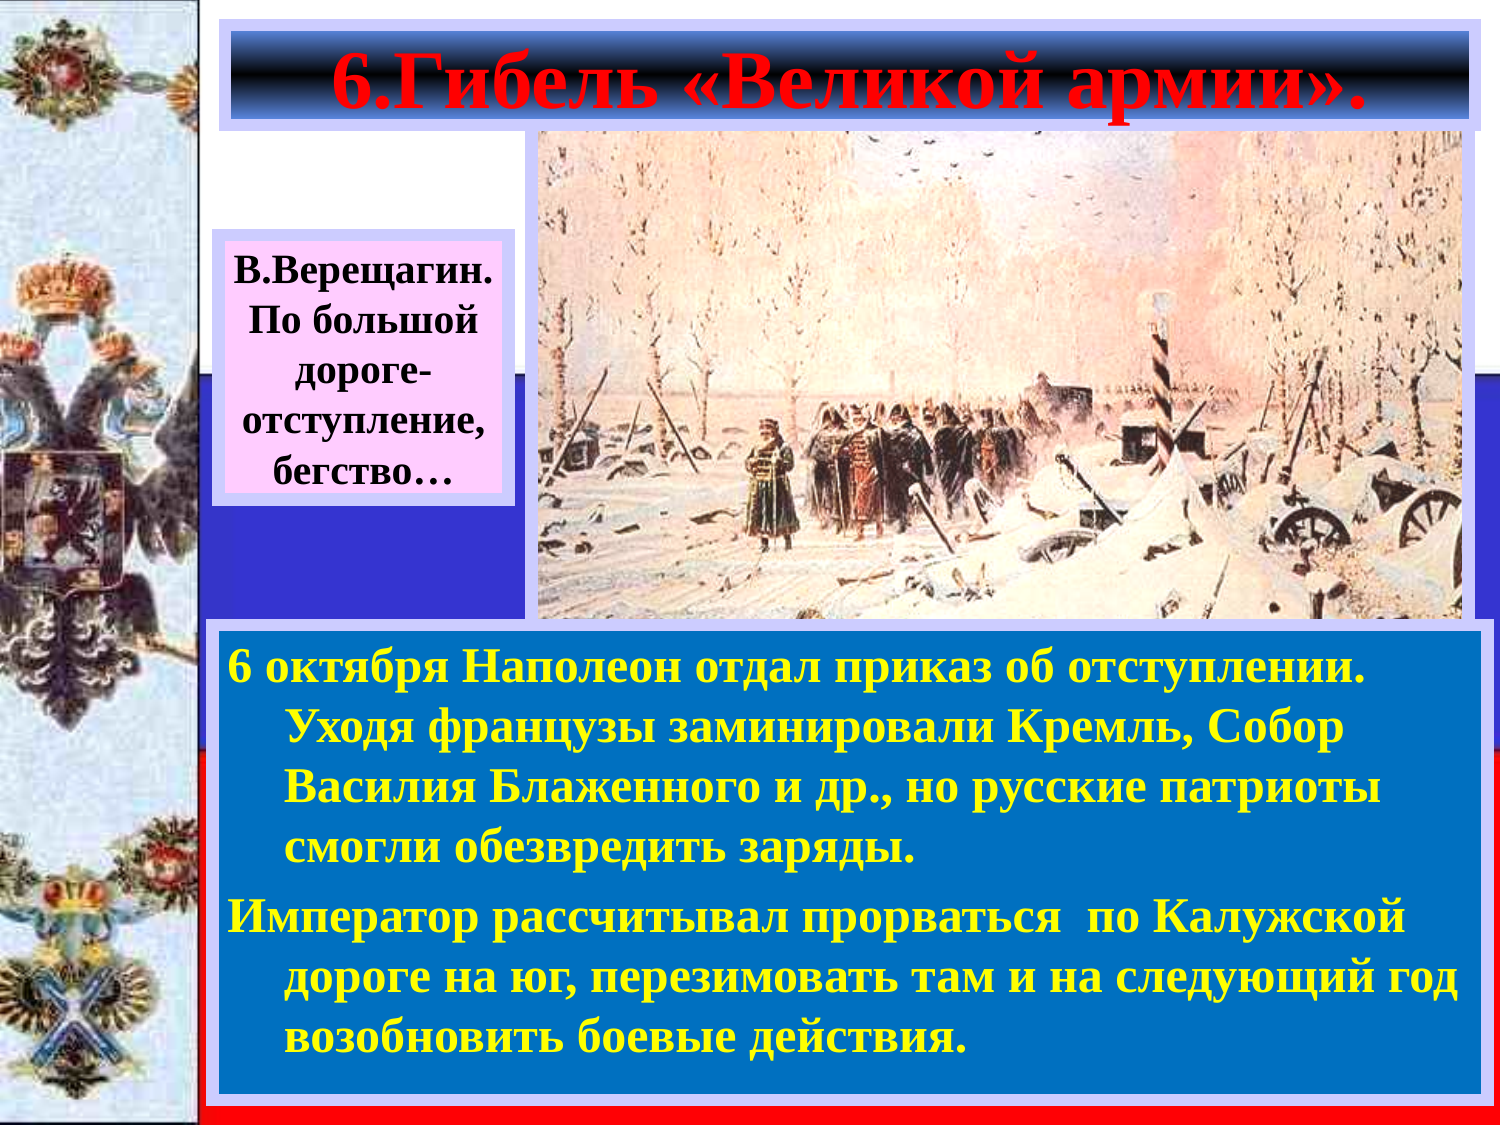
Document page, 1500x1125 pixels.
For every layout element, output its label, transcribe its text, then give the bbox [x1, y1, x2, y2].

list 6 октября Наполеон отдал приказ об отступлении. Уходя французы заминировали Кремль, Собор Василия Блаженного и др., но русские патриоты смогли обезвредить заряды. Император рассчитывал прорваться по Калужской дороге на юг, перезимовать там и на следующий год возобновить боевые действия. [212, 624, 1488, 1101]
title 6.Гибель «Великой армии». [224, 24, 1476, 126]
picture [0, 0, 1500, 1125]
text_box В.Верещагин. По большой дороге- отступление, бегство… [218, 234, 509, 500]
